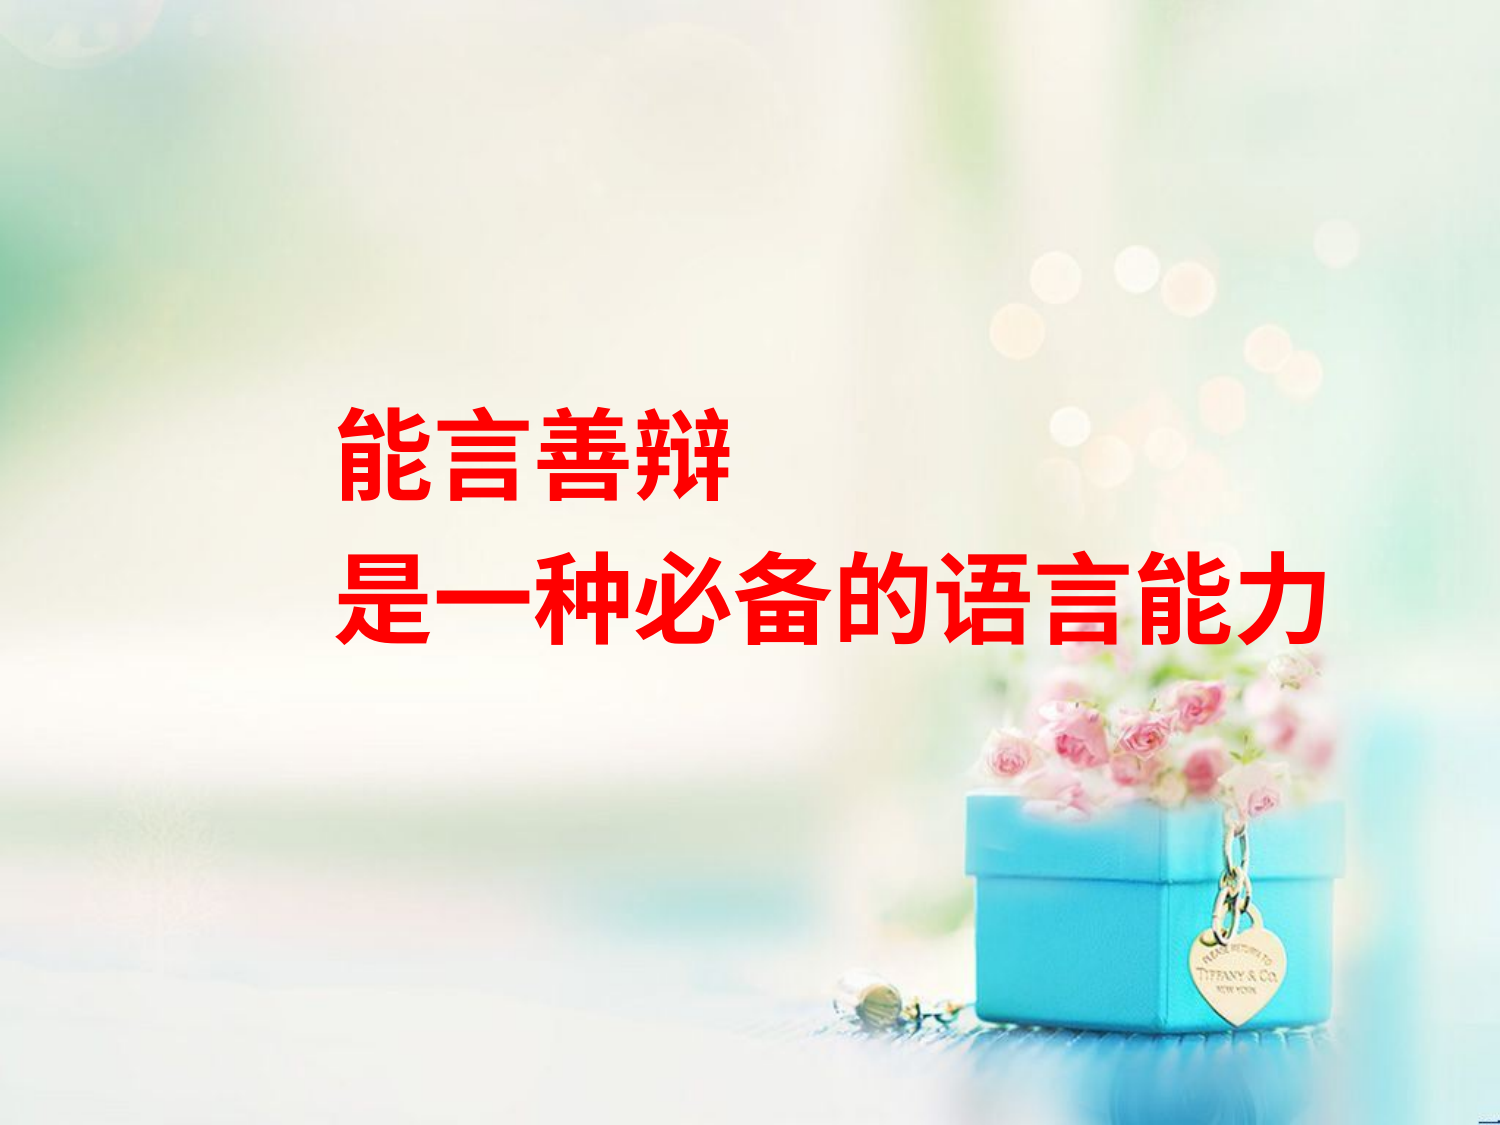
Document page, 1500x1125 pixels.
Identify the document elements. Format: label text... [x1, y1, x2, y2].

picture [0, 0, 1500, 1125]
text_box 能言善辩 是一种必备的语言能力 [318, 361, 1500, 665]
